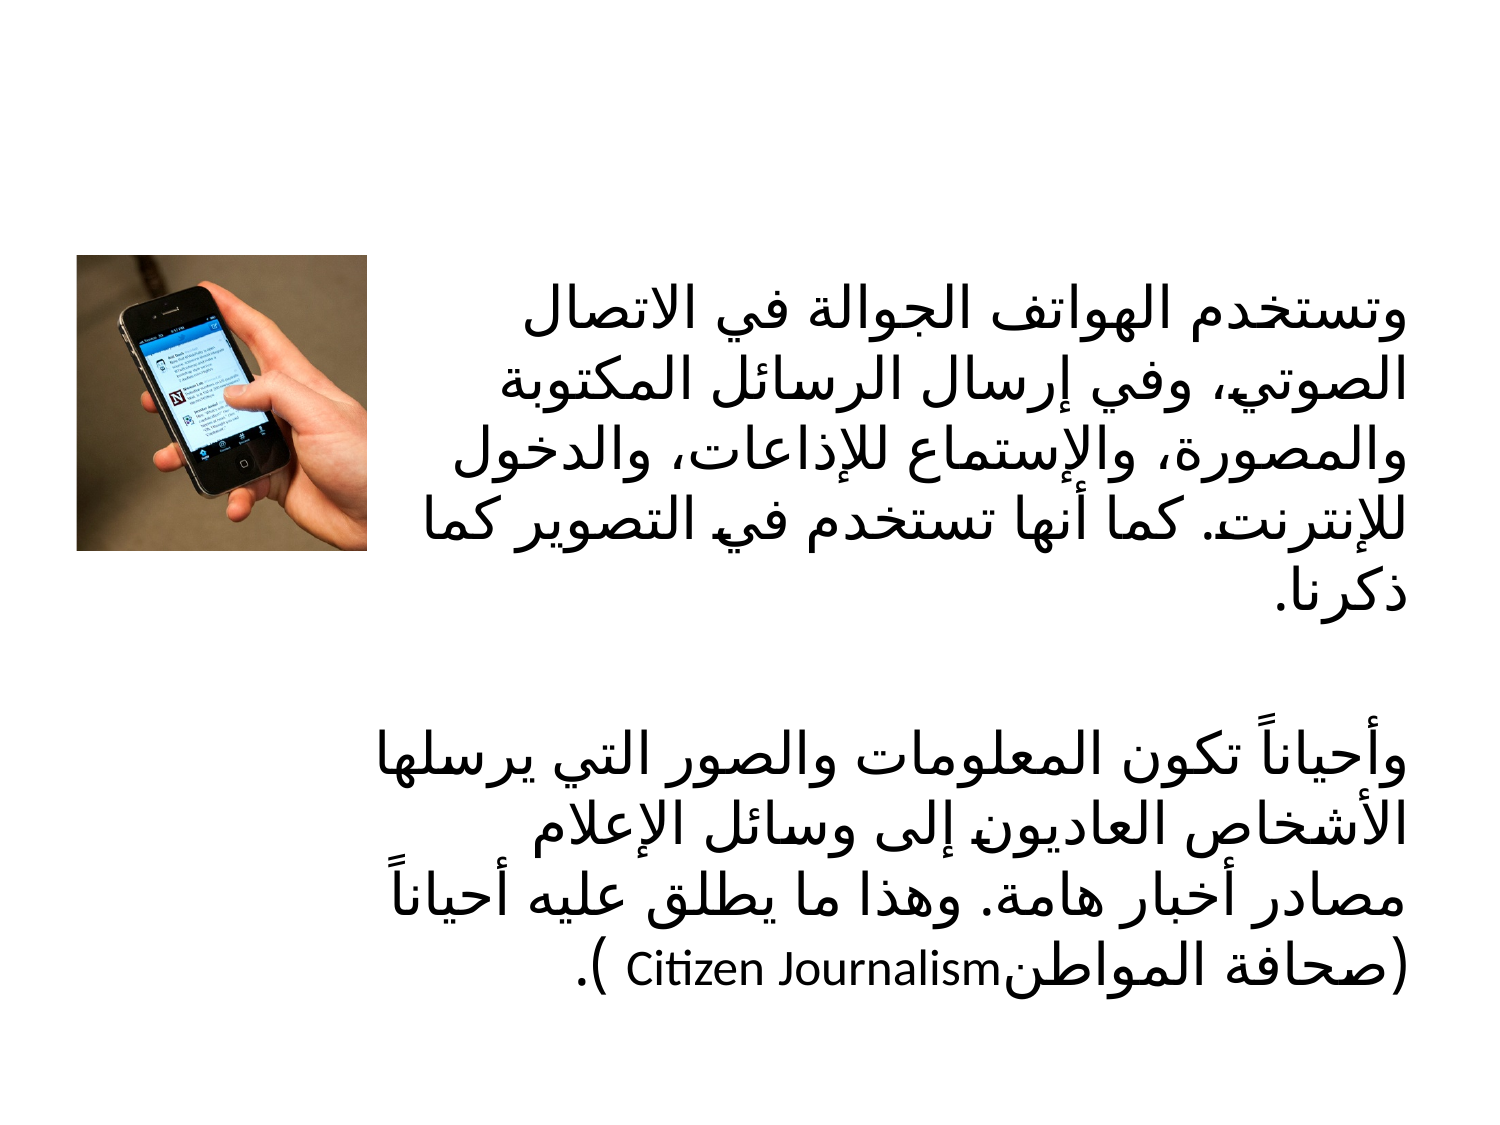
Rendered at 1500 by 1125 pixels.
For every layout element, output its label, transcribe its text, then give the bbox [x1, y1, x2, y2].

picture [76, 255, 368, 551]
list وتستخدم الهواتف الجوالة في الاتصال الصوتي، وفي إرسال الرسائل المكتوبة والمصورة، والإستماع للإذاعات، والدخول للإنترنت. كما أنها تستخدم في التصوير كما ذكرنا. وأحياناً تكون المعلومات والصور التي يرسلها الأشخاص العاديون إلى وسائل الإعلام مصادر أخبار هامة. وهذا ما يطلق عليه أحياناً (صحافة المواطنCitizen Journalism ). [348, 262, 1425, 1005]
